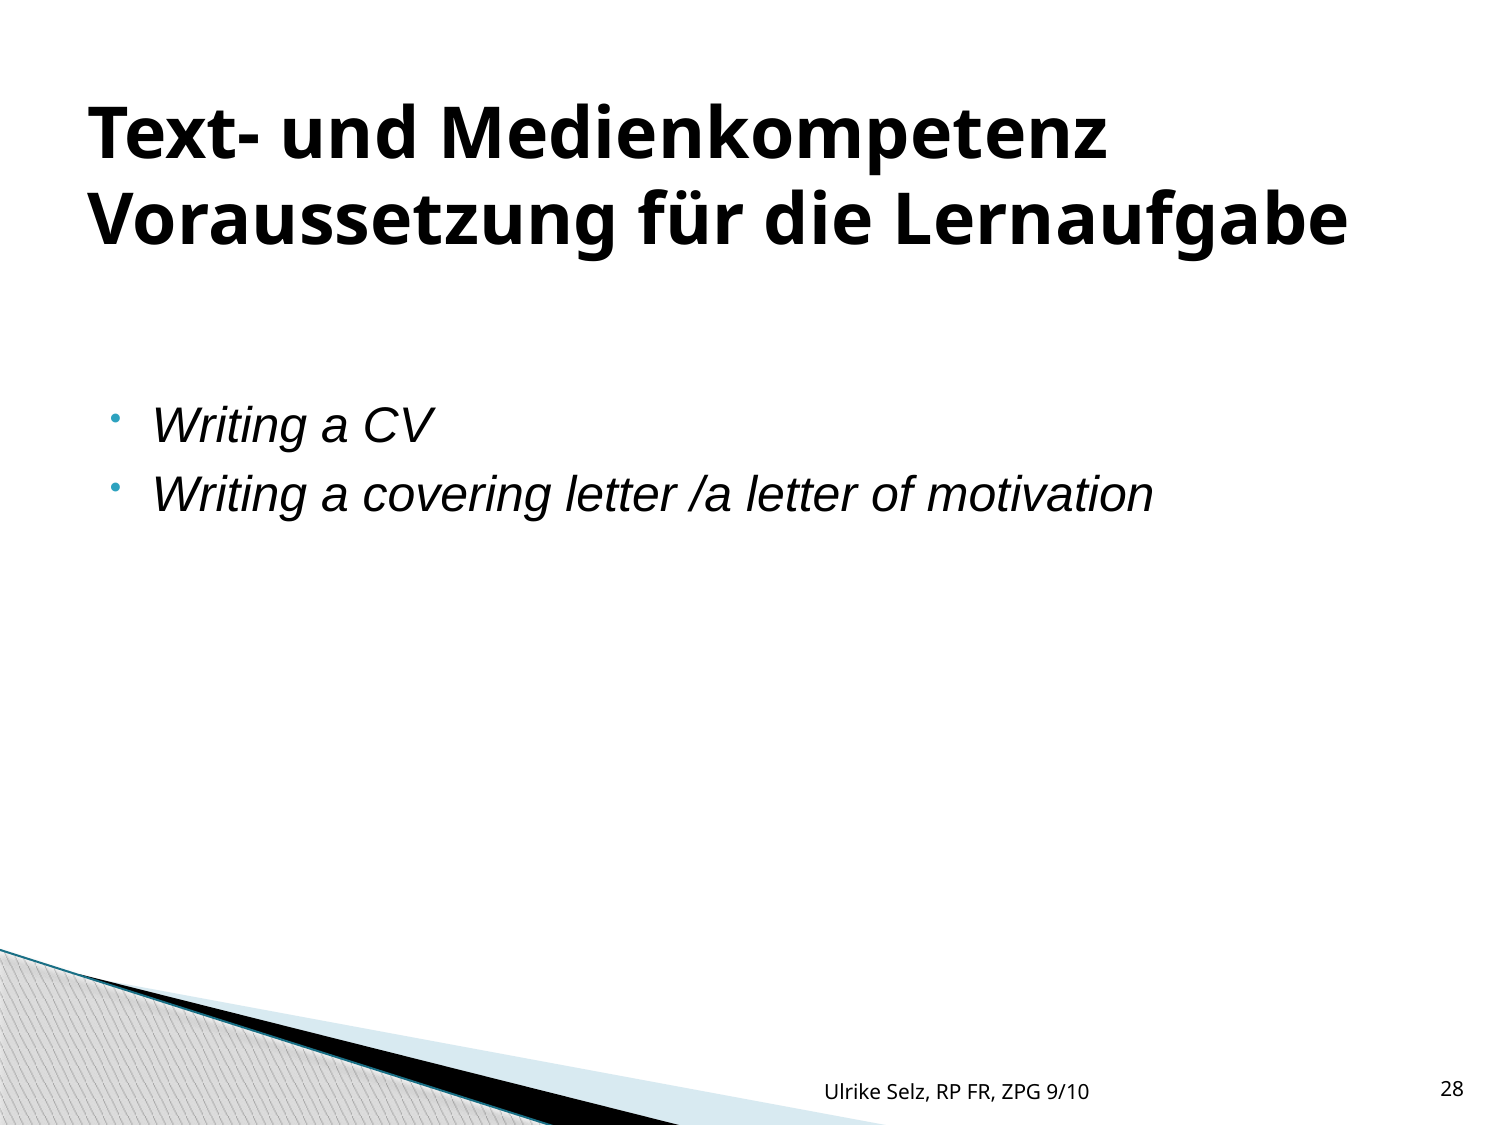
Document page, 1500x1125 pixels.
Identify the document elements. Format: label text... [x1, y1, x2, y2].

list Writing a CV Writing a covering letter /a letter of motivation [76, 385, 1428, 987]
title Text- und Medienkompetenz Voraussetzung für die Lernaufgabe [72, 43, 1423, 303]
text_box Ulrike Selz, RP FR, ZPG 9/10 [718, 1051, 1105, 1112]
slide_number 28 [1418, 1051, 1479, 1112]
